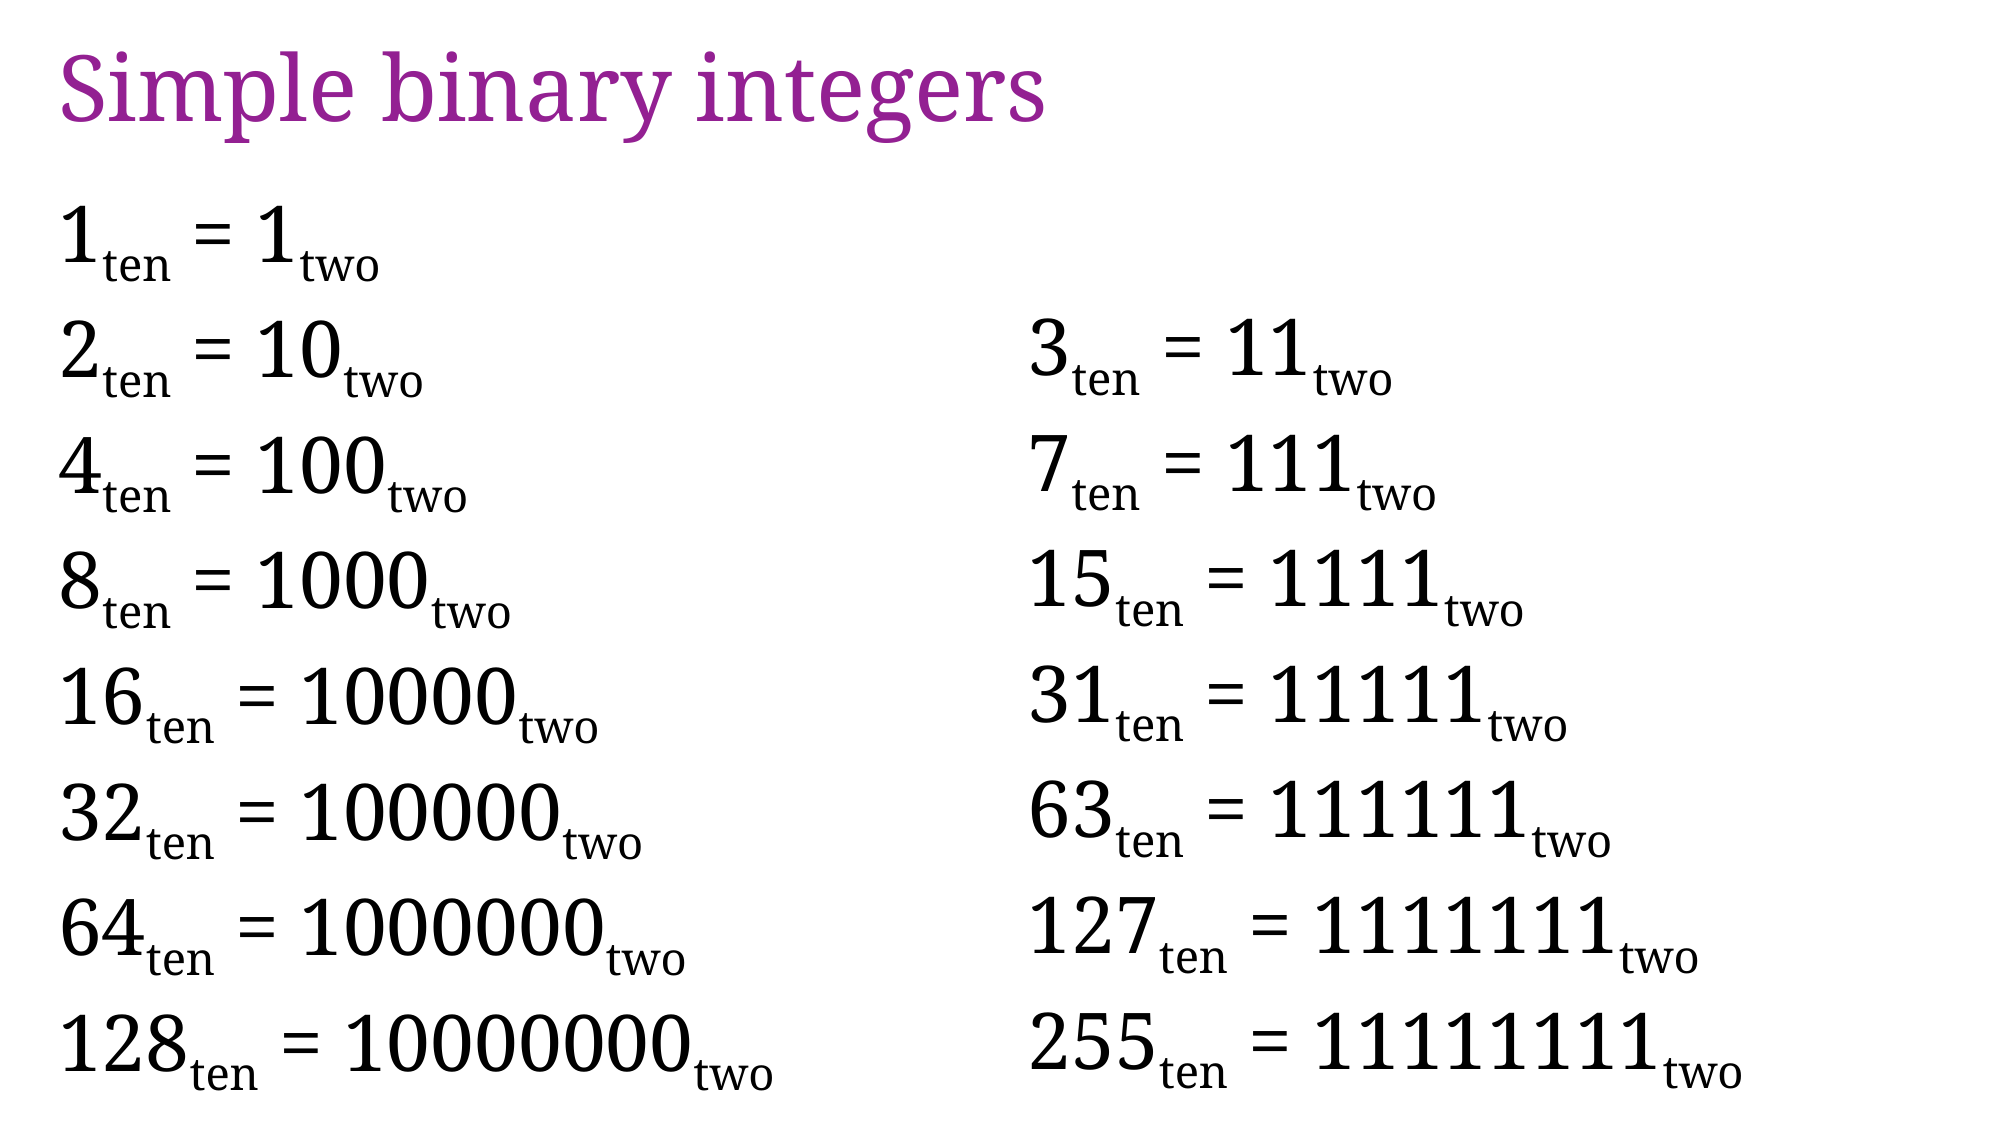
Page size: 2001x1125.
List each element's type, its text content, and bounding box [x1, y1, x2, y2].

list 3ten = 11two 7ten = 111two 15ten = 1111two 31ten = 11111two 63ten = 111111two 127ten = 1111111two 255ten = 11111111two [1012, 177, 1953, 1101]
list 1ten = 1two 2ten = 10two 4ten = 100two 8ten = 1000two 16ten = 10000two 32ten = 100000two 64ten = 1000000two 128ten = 10000000two [43, 177, 988, 1101]
title Simple binary integers [43, 25, 1953, 158]
